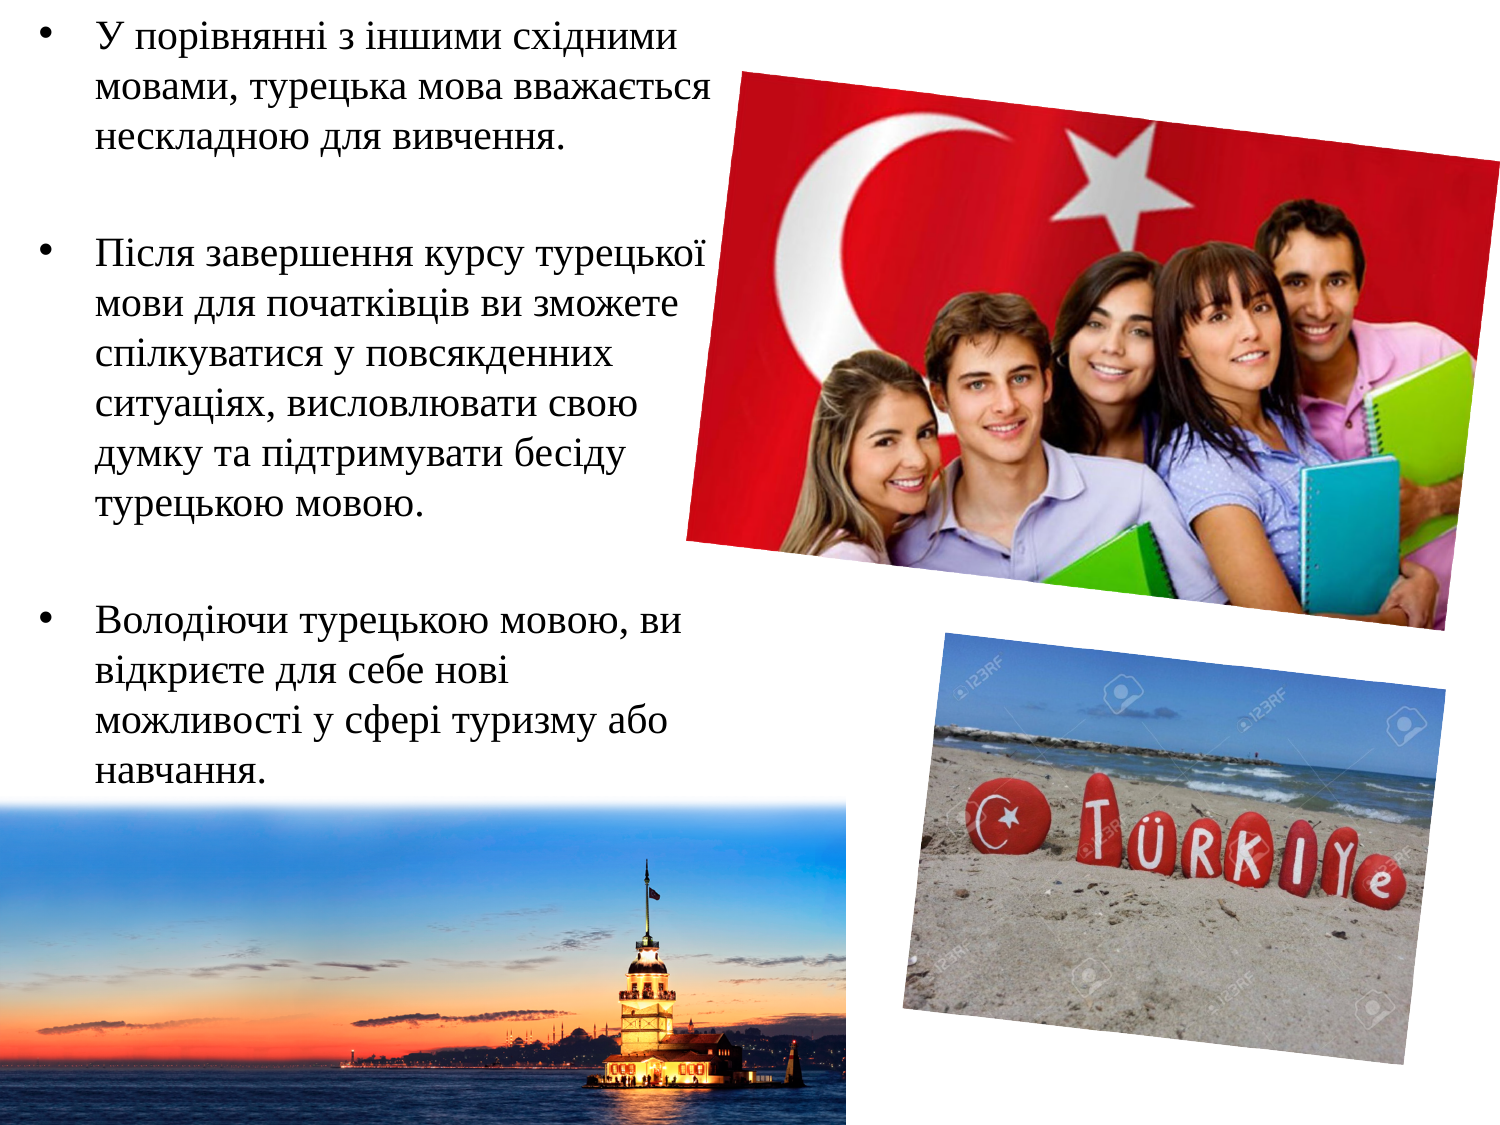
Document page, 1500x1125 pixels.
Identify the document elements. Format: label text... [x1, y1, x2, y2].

list У порівнянні з іншими східними мовами, турецька мова вважається нескладною для вивчення. Після завершення курсу турецької мови для початківців ви зможете спілкуватися у повсякденних ситуаціях, висловлювати свою думку та підтримувати бесіду турецькою мовою. Володіючи турецькою мовою, ви відкриєте для себе нові можливості у сфері туризму або навчання. [23, 0, 738, 795]
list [0, 796, 846, 1125]
picture [903, 633, 1445, 1064]
picture [687, 71, 1500, 630]
